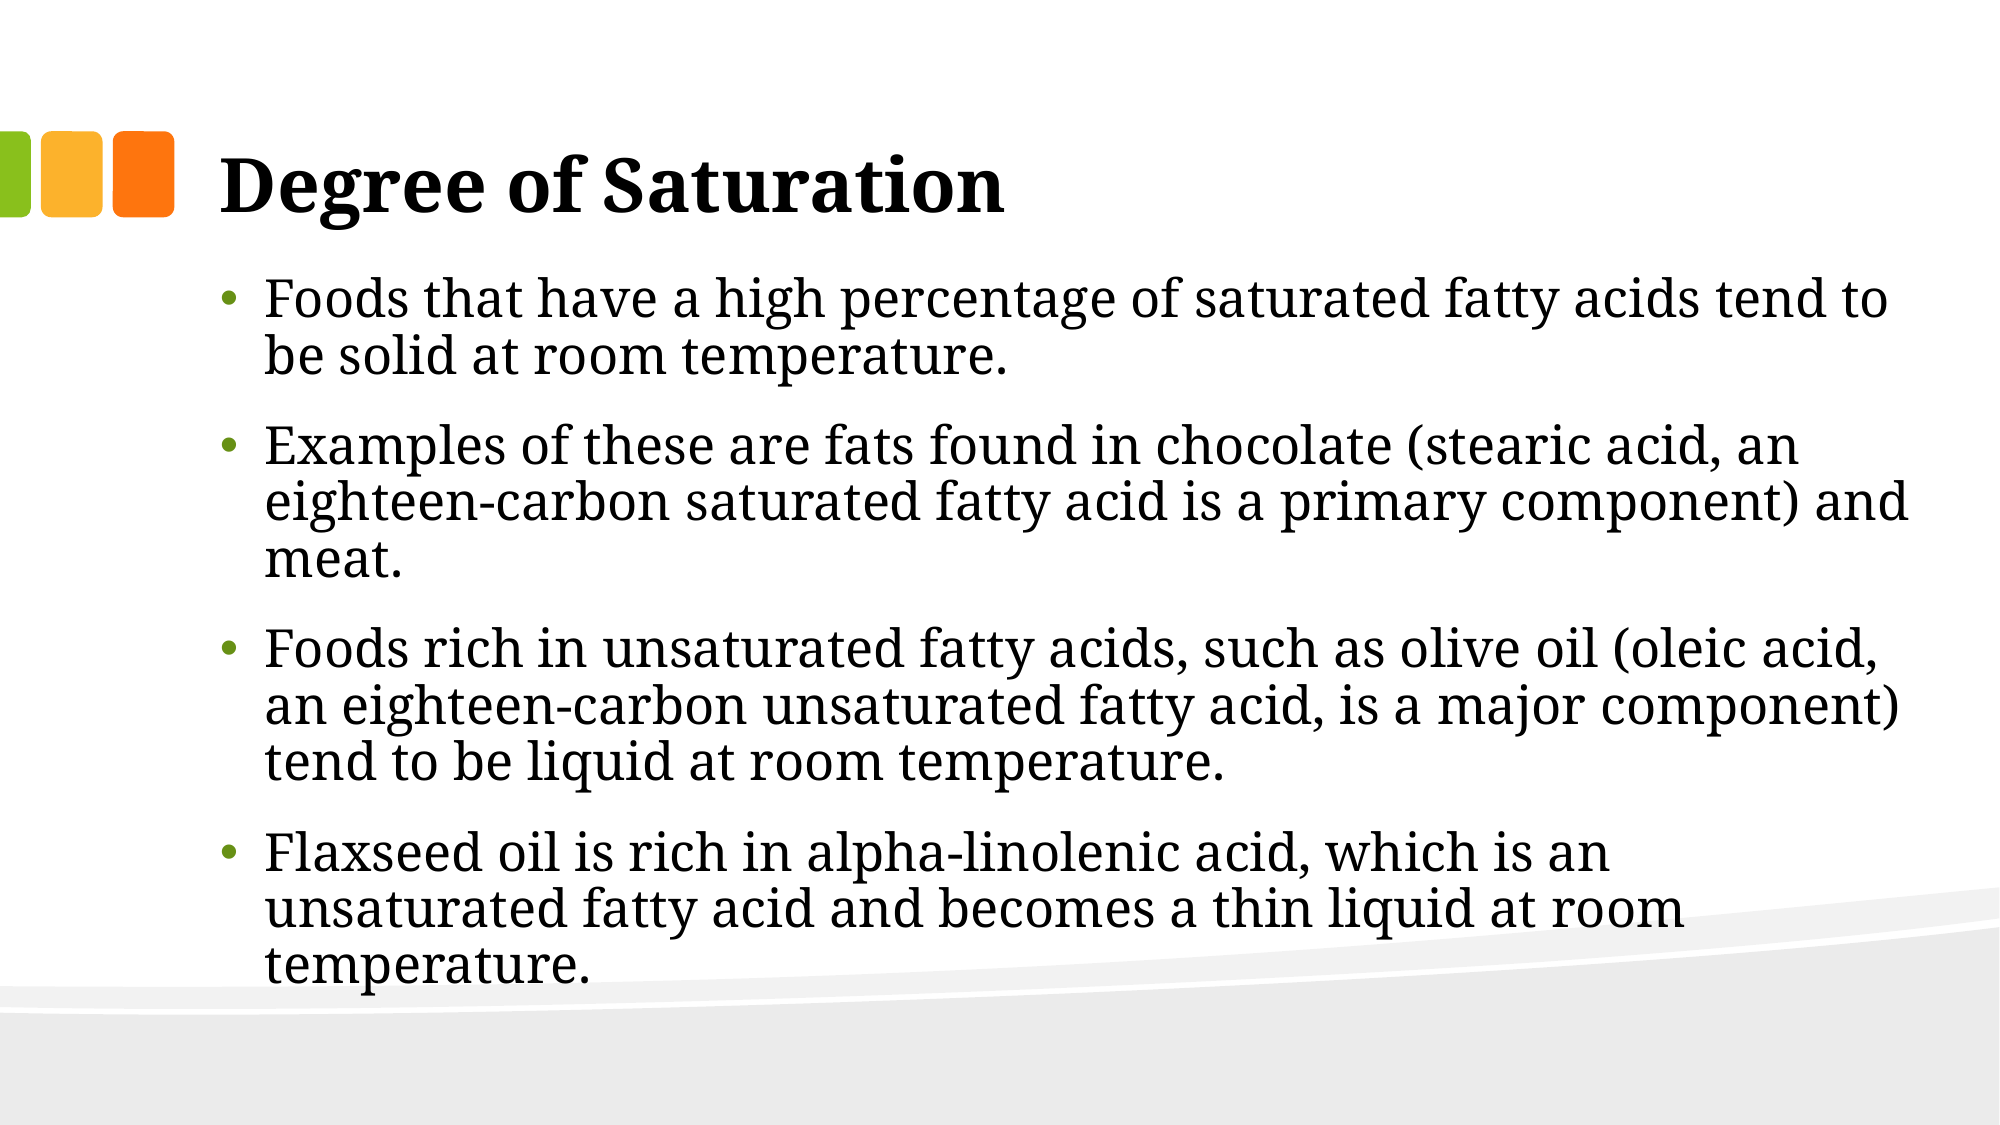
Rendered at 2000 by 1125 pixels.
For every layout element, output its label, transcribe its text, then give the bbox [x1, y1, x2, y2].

title Degree of Saturation [199, 24, 1800, 238]
list Foods that have a high percentage of saturated fatty acids tend to be solid at room temperature. Examples of these are fats found in chocolate (stearic acid, an eighteen-carbon saturated fatty acid is a primary component) and meat. Foods rich in unsaturated fatty acids, such as olive oil (oleic acid, an eighteen-carbon unsaturated fatty acid, is a major component) tend to be liquid at room temperature. Flaxseed oil is rich in alpha-linolenic acid, which is an unsaturated fatty acid and becomes a thin liquid at room temperature. [199, 262, 1938, 1013]
